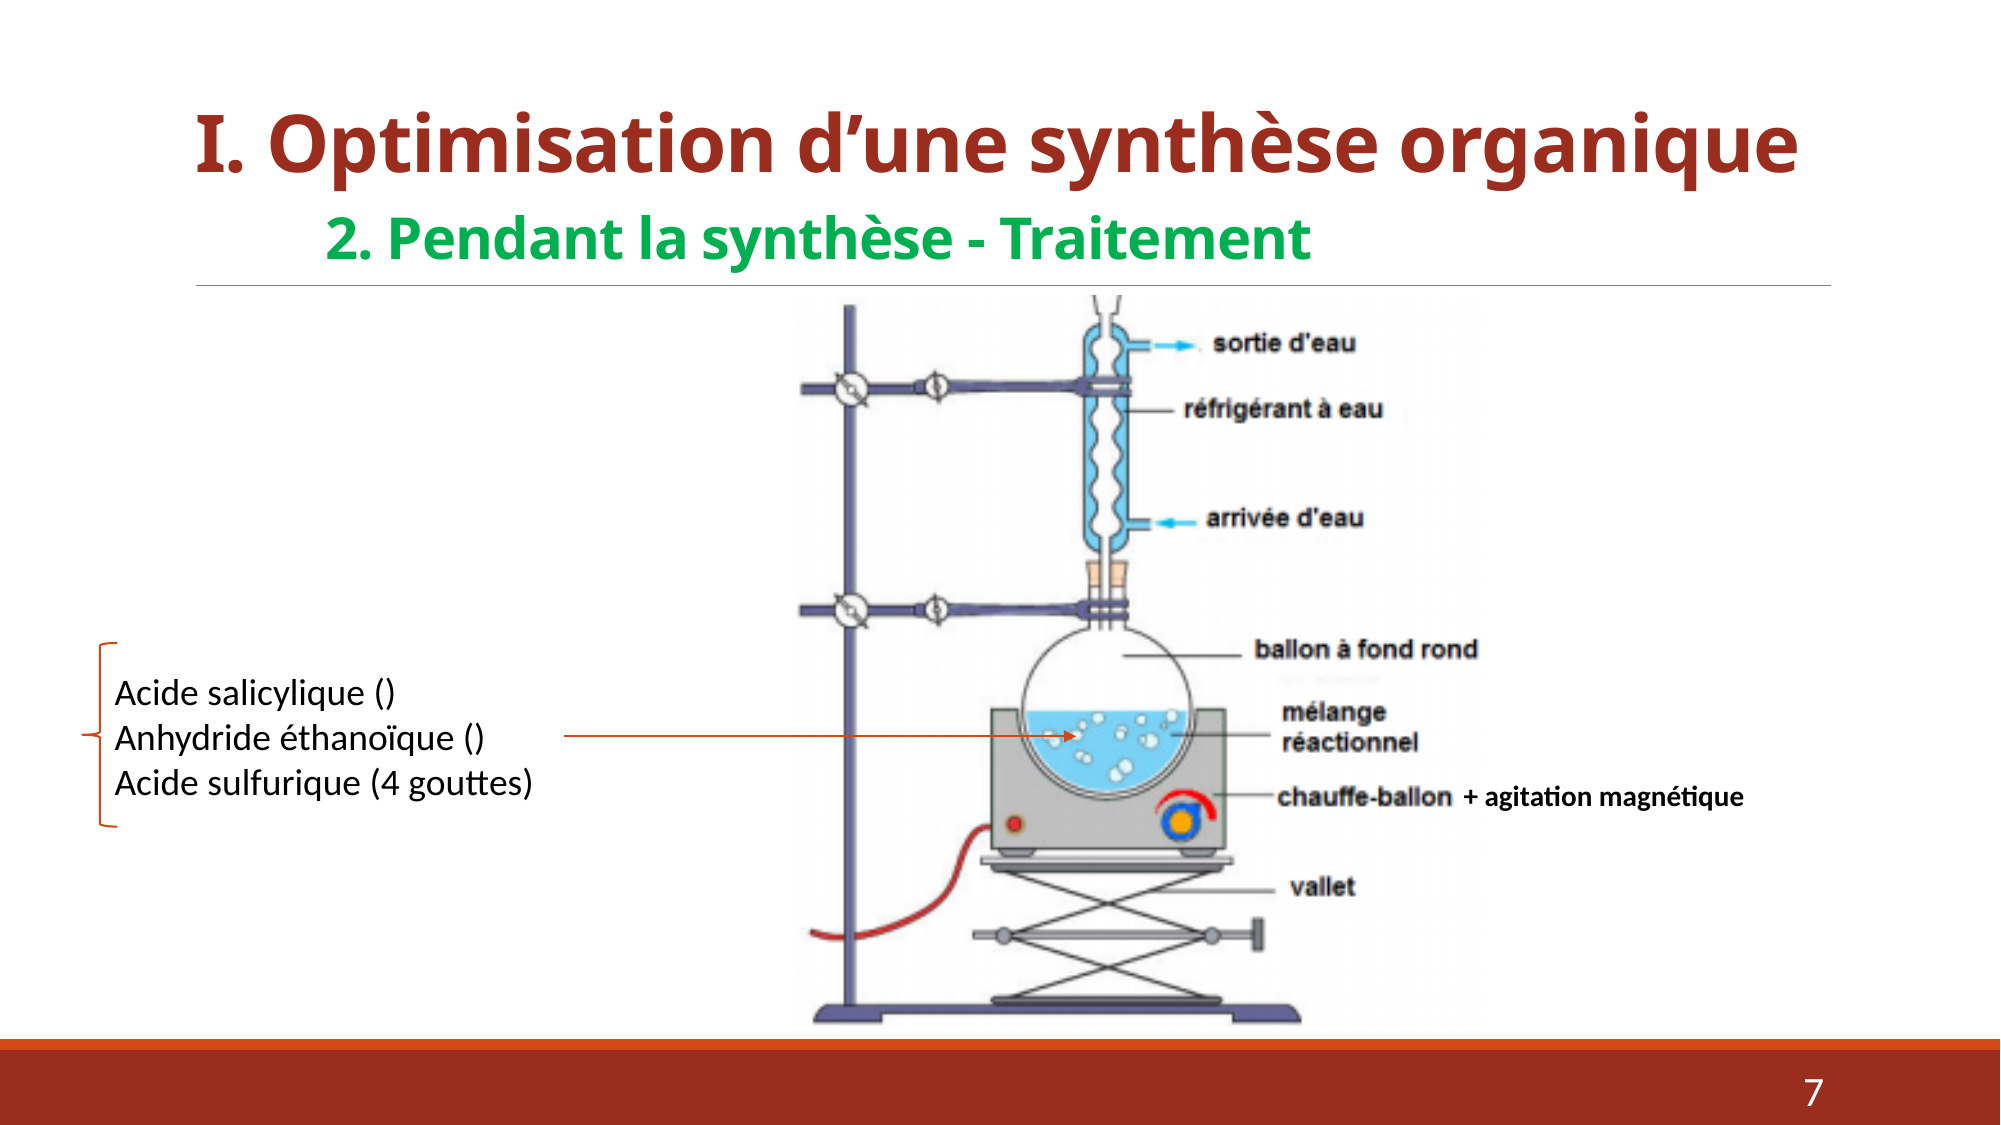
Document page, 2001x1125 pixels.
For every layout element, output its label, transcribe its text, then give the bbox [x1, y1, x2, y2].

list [793, 294, 1484, 1027]
text_box + agitation magnétique [1491, 769, 1840, 820]
text_box [81, 641, 118, 828]
slide_number 7 [1624, 1059, 1840, 1120]
title I. Optimisation d’une synthèse organique 2. Pendant la synthèse - Traitement [180, 47, 1830, 285]
